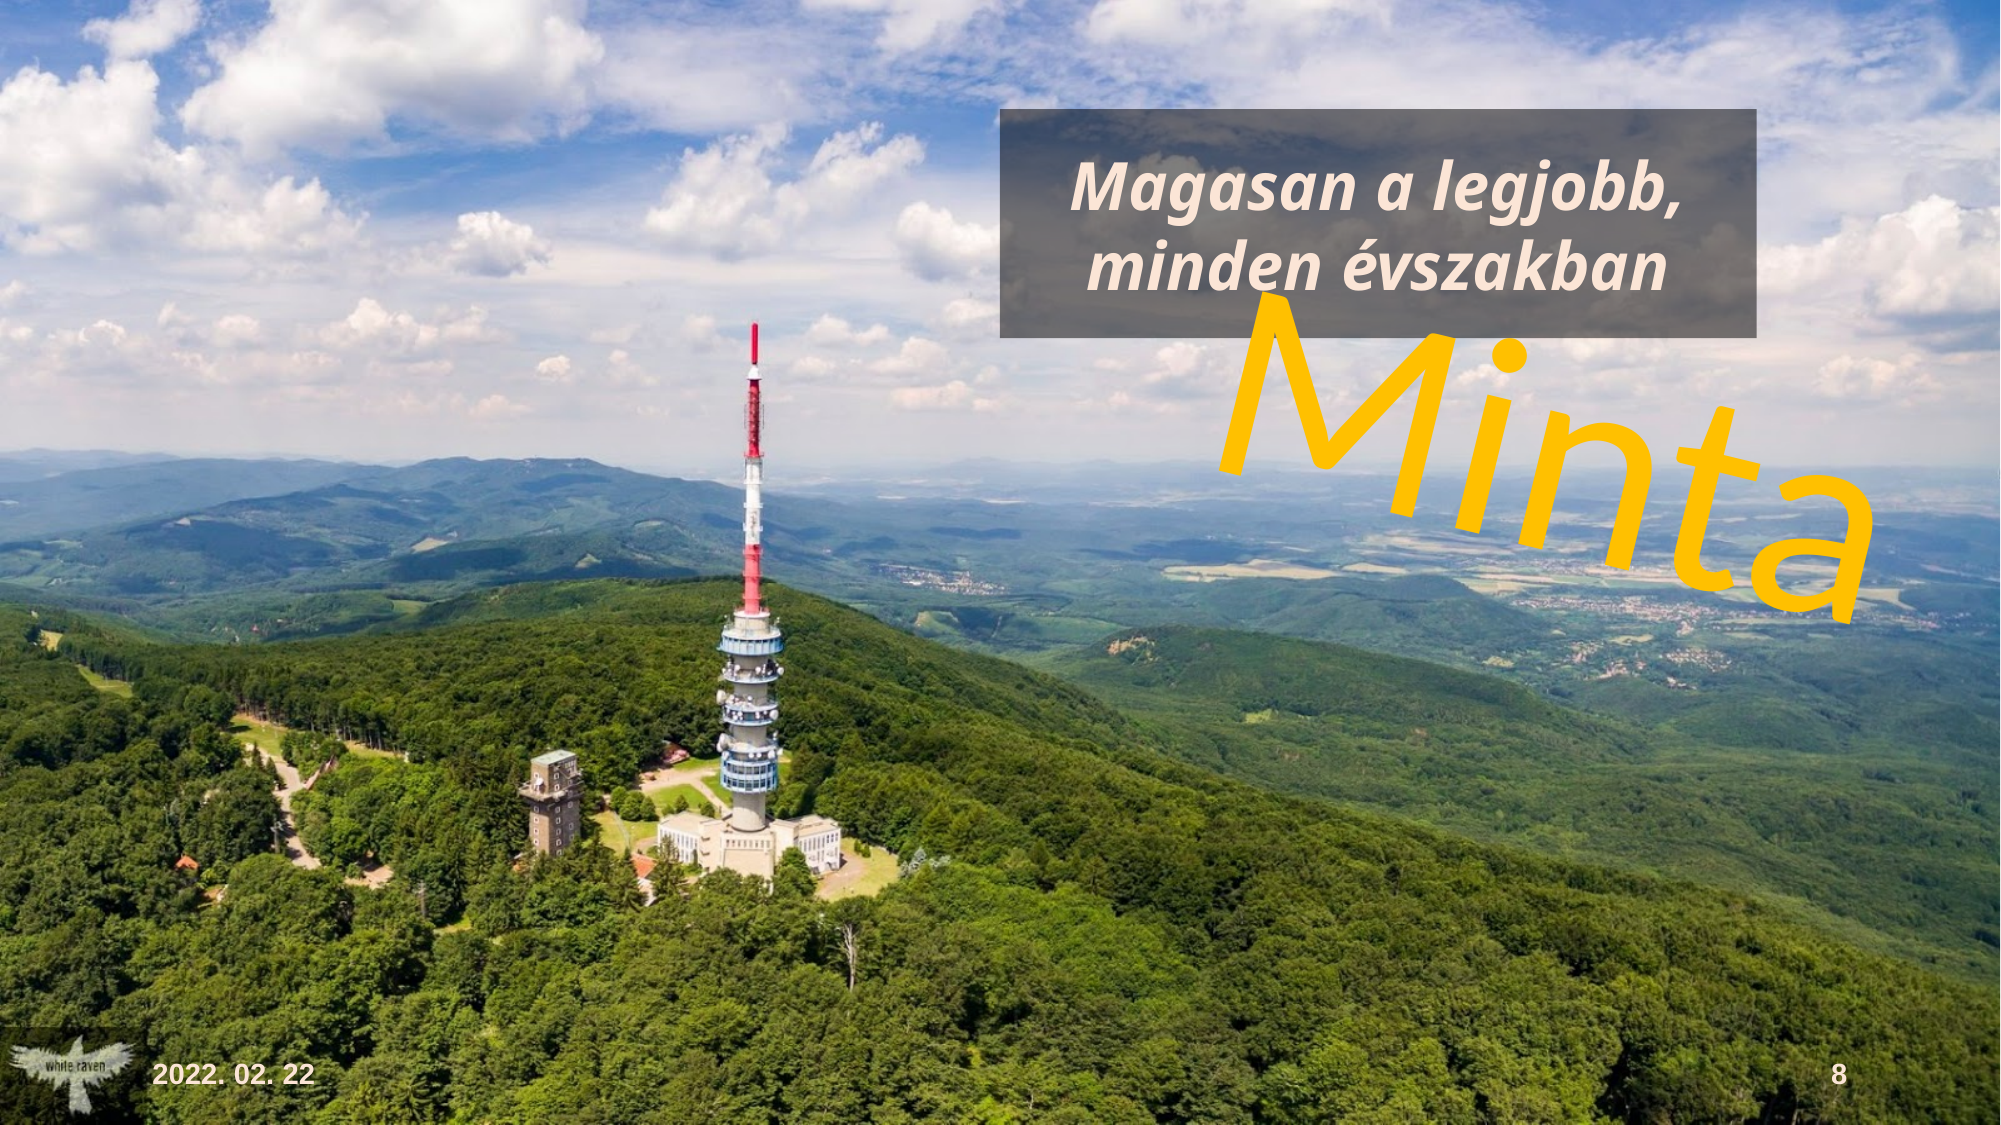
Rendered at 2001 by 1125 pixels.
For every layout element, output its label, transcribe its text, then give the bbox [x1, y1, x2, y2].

slide_number 8 [1412, 1042, 1863, 1103]
footer Magasan a legjobb, minden évszakban [999, 109, 1757, 339]
text_box Minta [1167, 175, 2000, 729]
picture [0, 0, 2001, 1125]
slide_number 2022. 02. 22 [137, 1042, 588, 1103]
